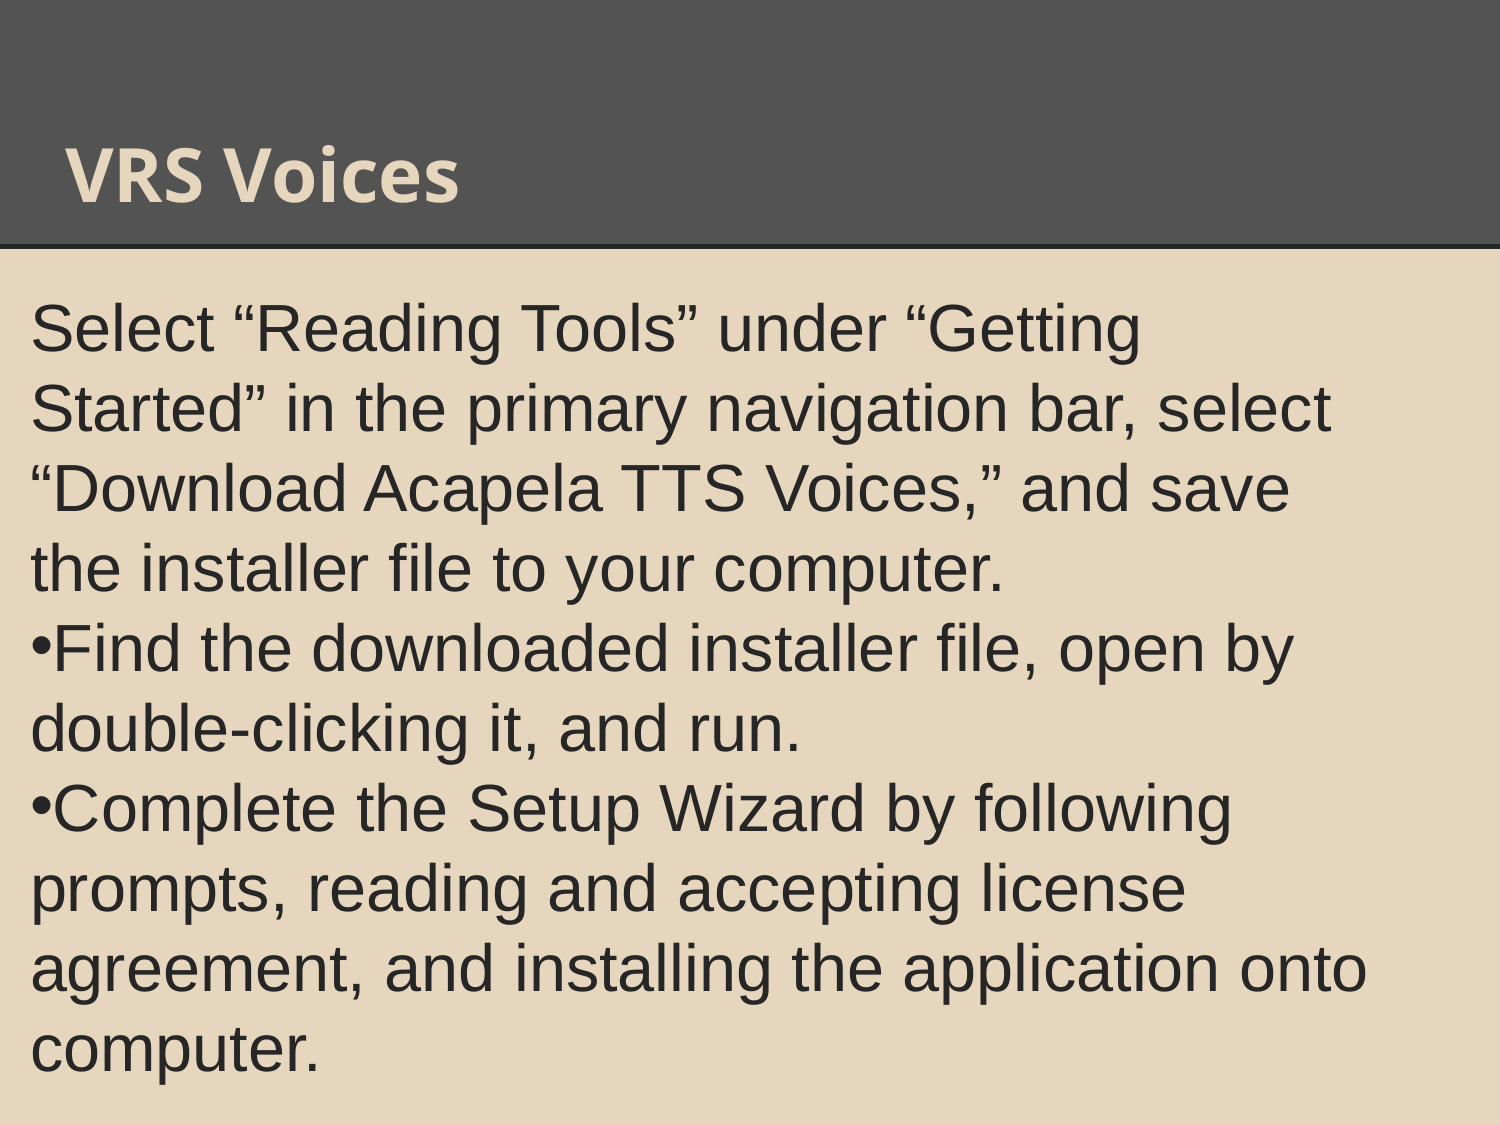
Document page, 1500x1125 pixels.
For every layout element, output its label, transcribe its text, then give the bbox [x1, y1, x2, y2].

title VRS Voices [12, 14, 1363, 233]
text_box Select “Reading Tools” under “Getting Started” in the primary navigation bar, select “Download Acapela TTS Voices,” and save the installer file to your computer. Find the downloaded installer file, open by double-clicking it, and run. Complete the Setup Wizard by following prompts, reading and accepting license agreement, and installing the application onto computer. [15, 232, 1390, 1093]
